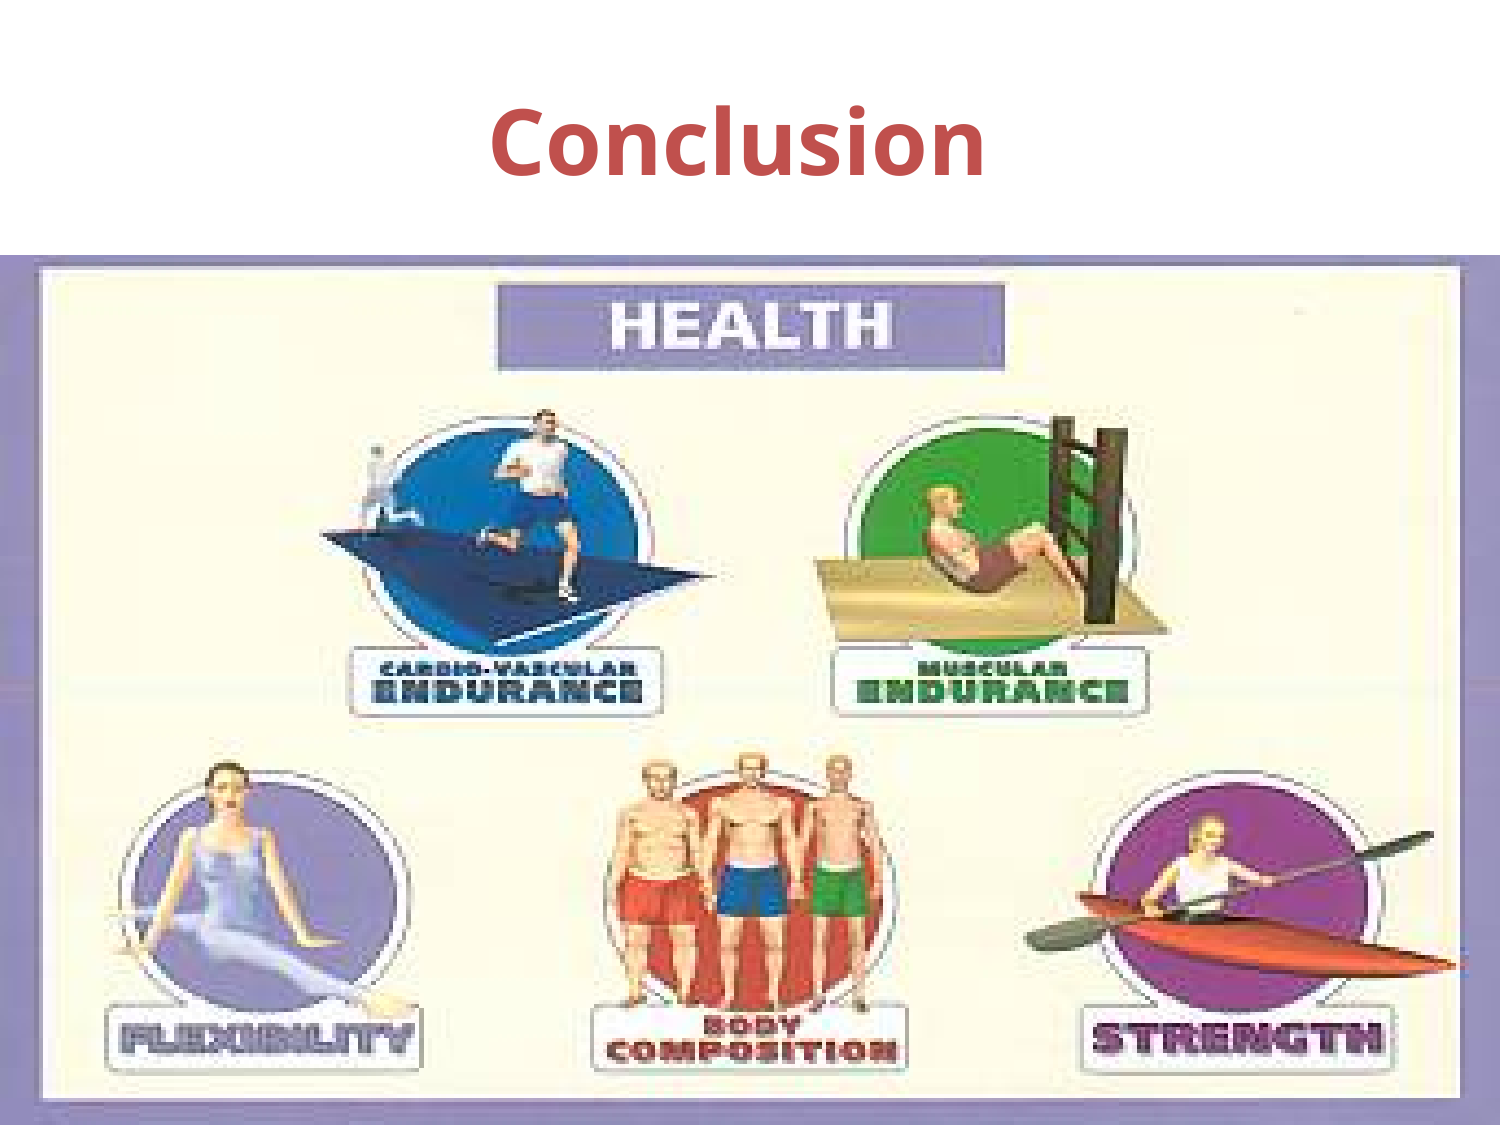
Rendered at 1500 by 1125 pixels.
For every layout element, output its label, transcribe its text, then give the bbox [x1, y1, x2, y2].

picture [0, 255, 1500, 1125]
title Conclusion [75, 45, 1425, 233]
